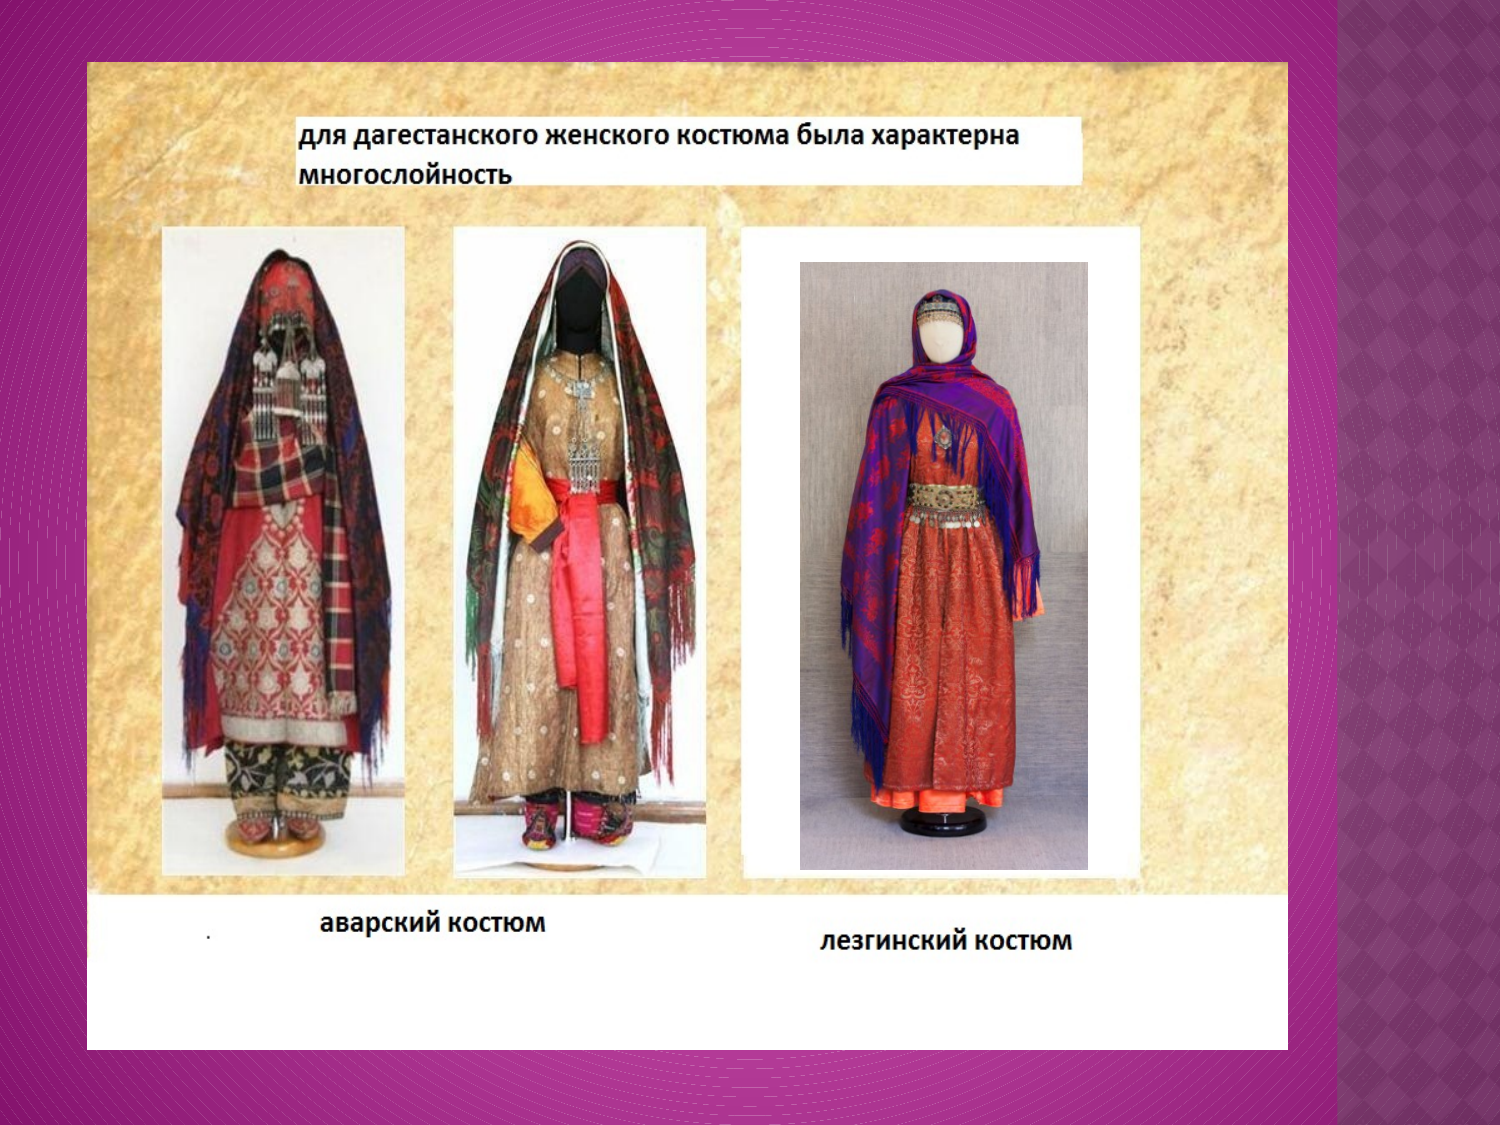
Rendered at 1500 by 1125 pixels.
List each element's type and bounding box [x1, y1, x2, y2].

picture [87, 61, 1288, 1051]
